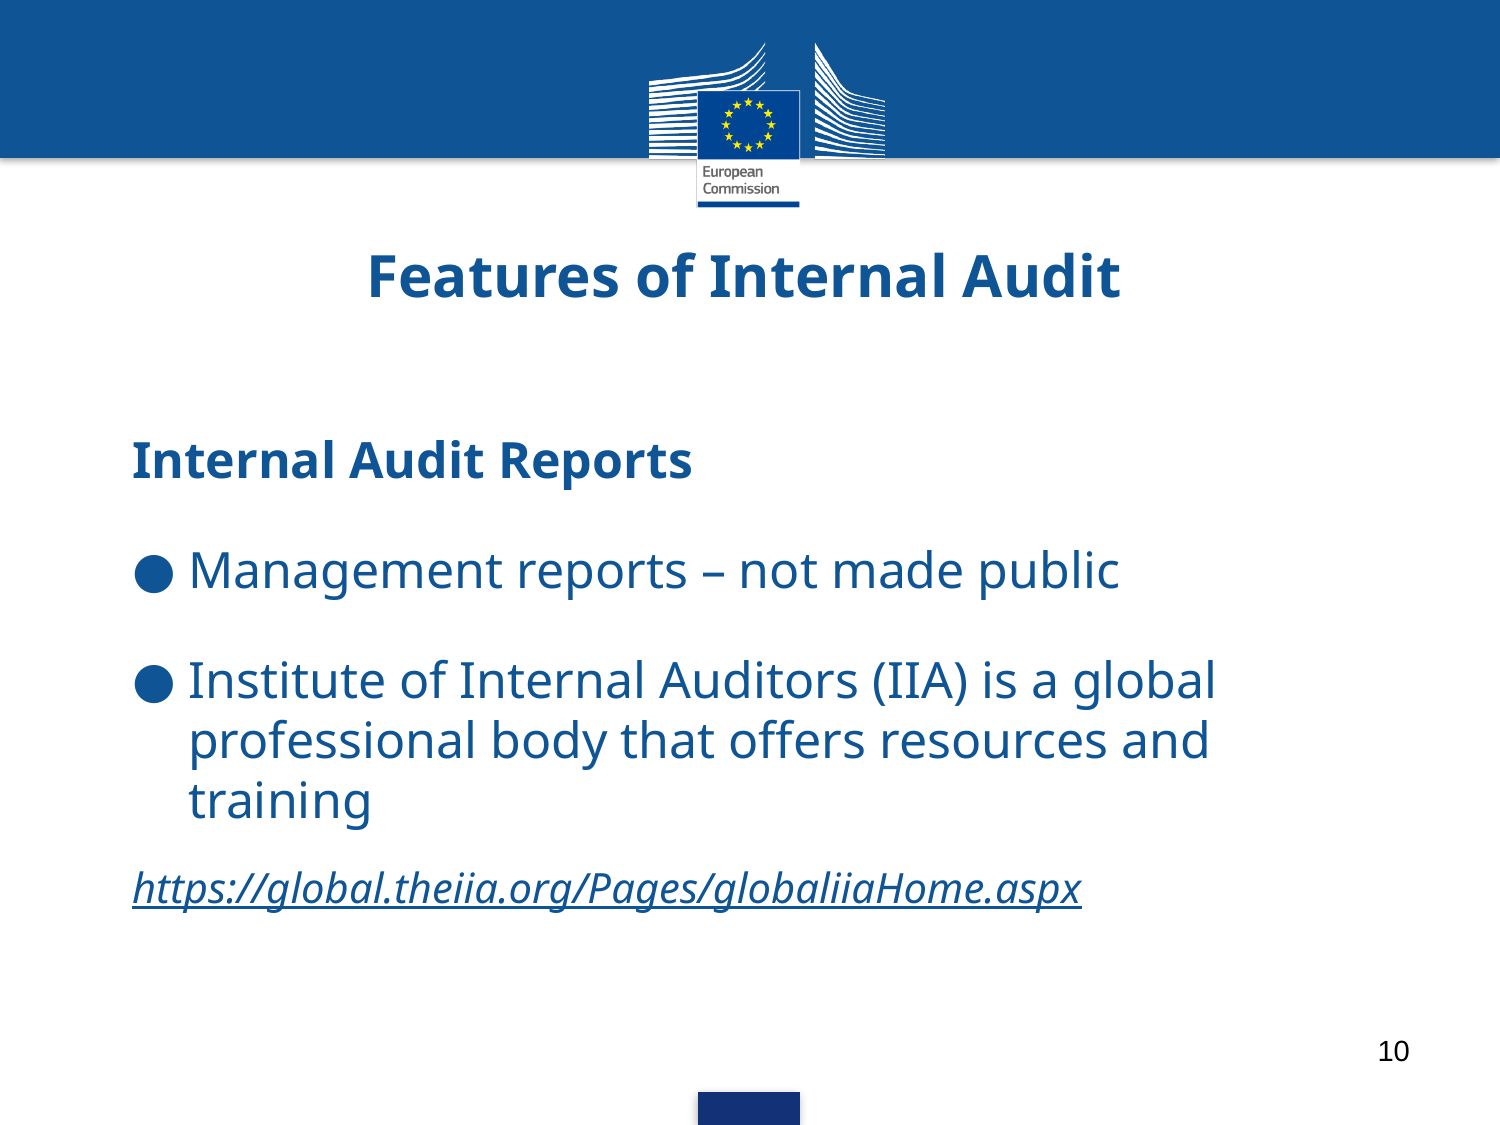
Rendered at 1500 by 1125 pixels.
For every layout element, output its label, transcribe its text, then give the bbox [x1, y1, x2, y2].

slide_number 10 [1074, 1024, 1426, 1103]
title Features of Internal Audit [0, 209, 1494, 339]
list Internal Audit Reports Management reports – not made public Institute of Internal Auditors (IIA) is a global professional body that offers resources and training https://global.theiia.org/Pages/globaliiaHome.aspx [117, 420, 1371, 1000]
picture [649, 42, 885, 208]
